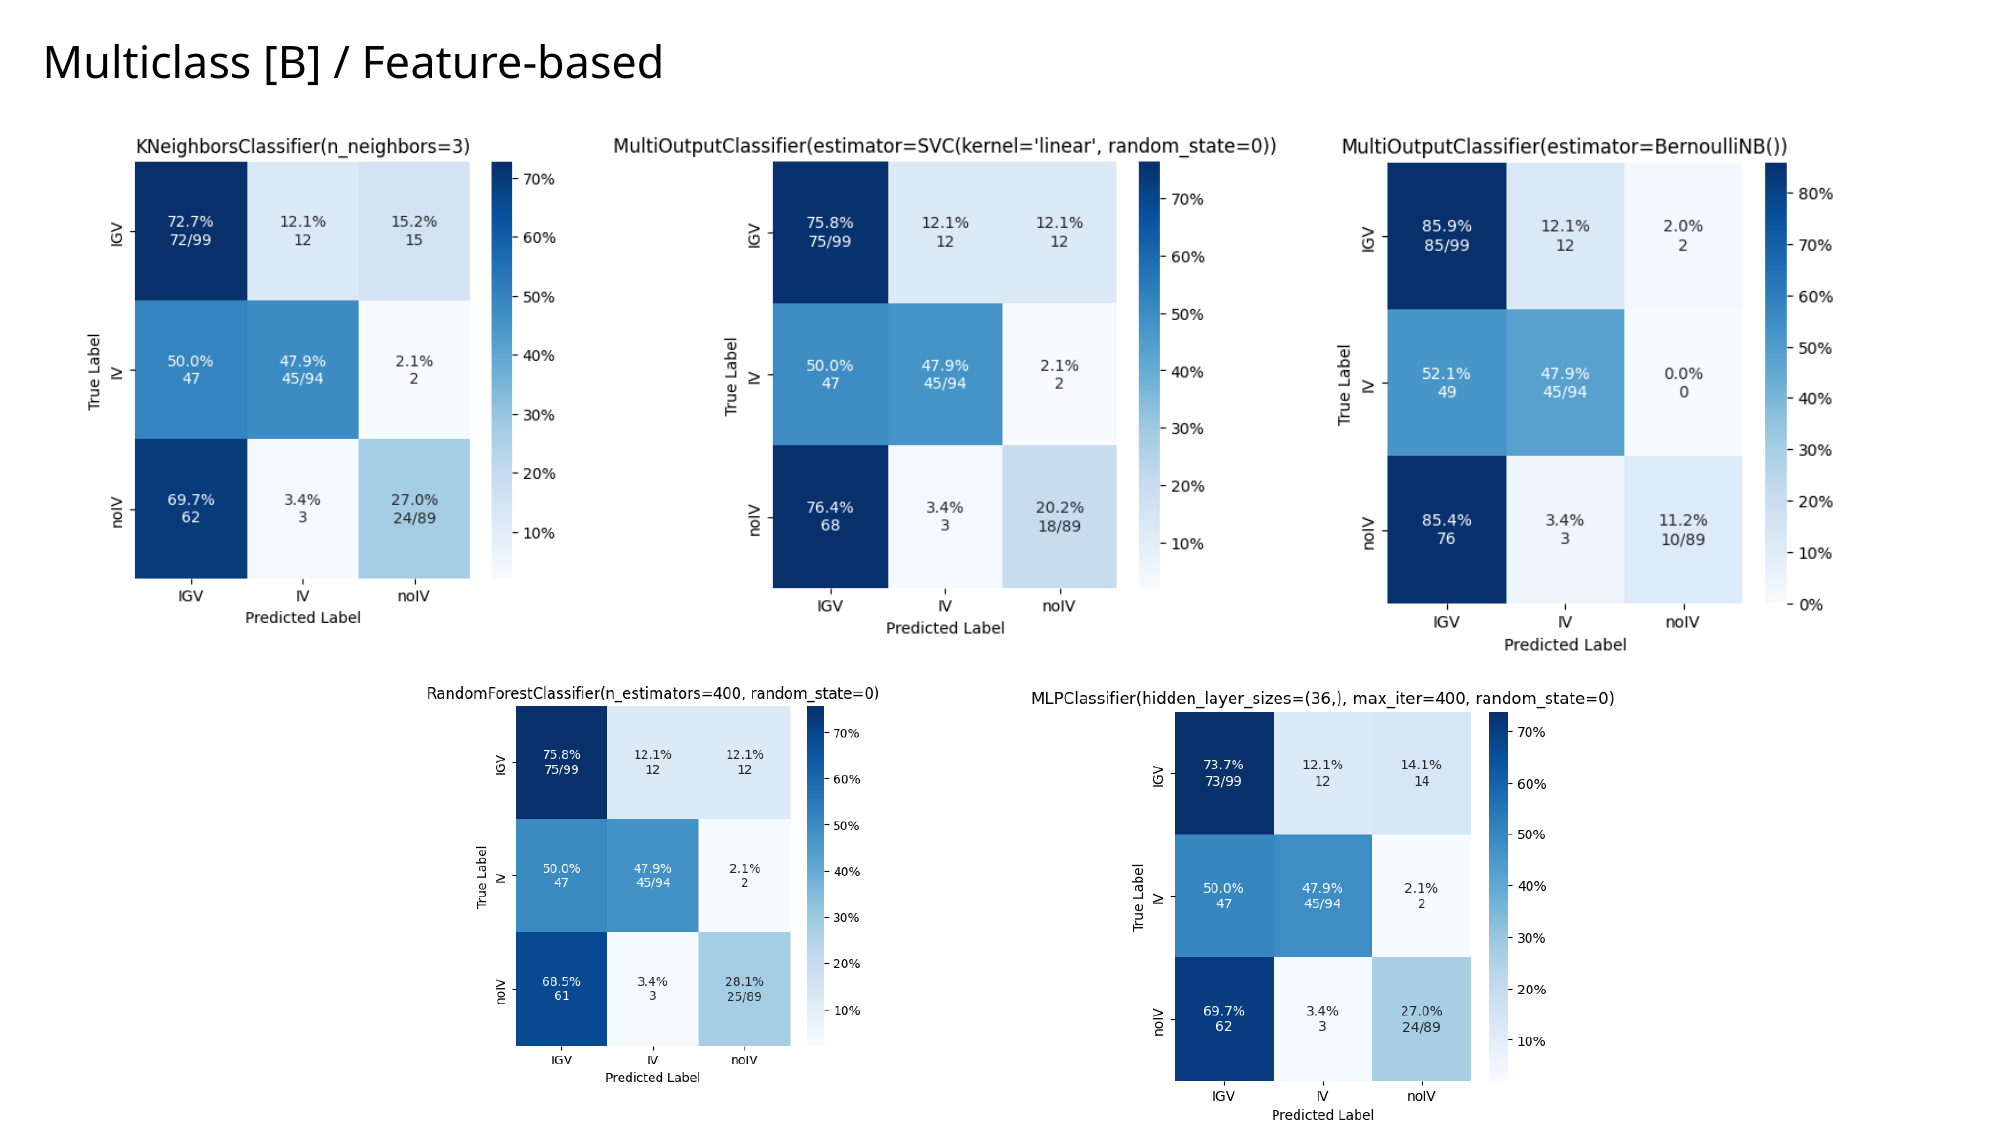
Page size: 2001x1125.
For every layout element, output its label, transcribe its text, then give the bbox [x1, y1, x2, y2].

picture [413, 677, 891, 1095]
picture [68, 125, 1859, 670]
picture [1023, 677, 1635, 1125]
title Multiclass [B] / Feature-based [27, 32, 1753, 96]
